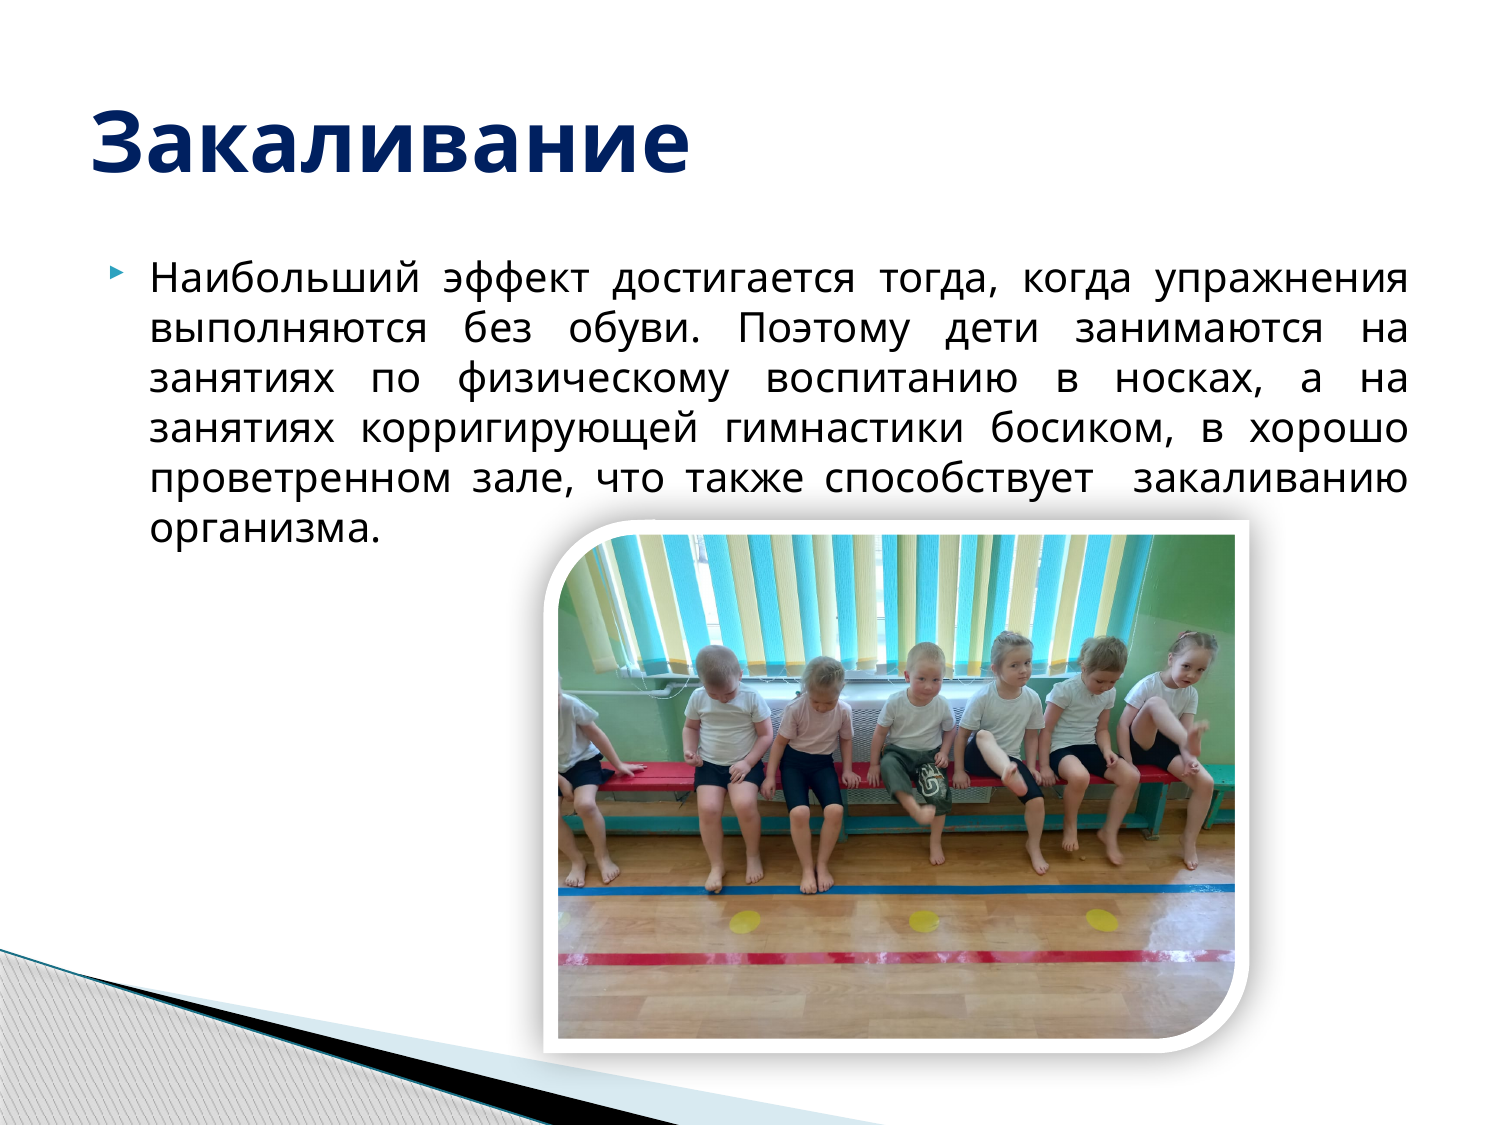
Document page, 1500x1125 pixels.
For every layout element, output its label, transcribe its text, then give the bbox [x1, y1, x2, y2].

list Наибольший эффект достигается тогда, когда упражнения выполняются без обуви. Поэтому дети занимаются на занятиях по физическому воспитанию в носках, а на занятиях корригирующей гимнастики босиком, в хорошо проветренном зале, что также способствует закаливанию организма. [75, 243, 1425, 610]
picture [550, 527, 1243, 1047]
title Закаливание [75, 45, 1425, 233]
